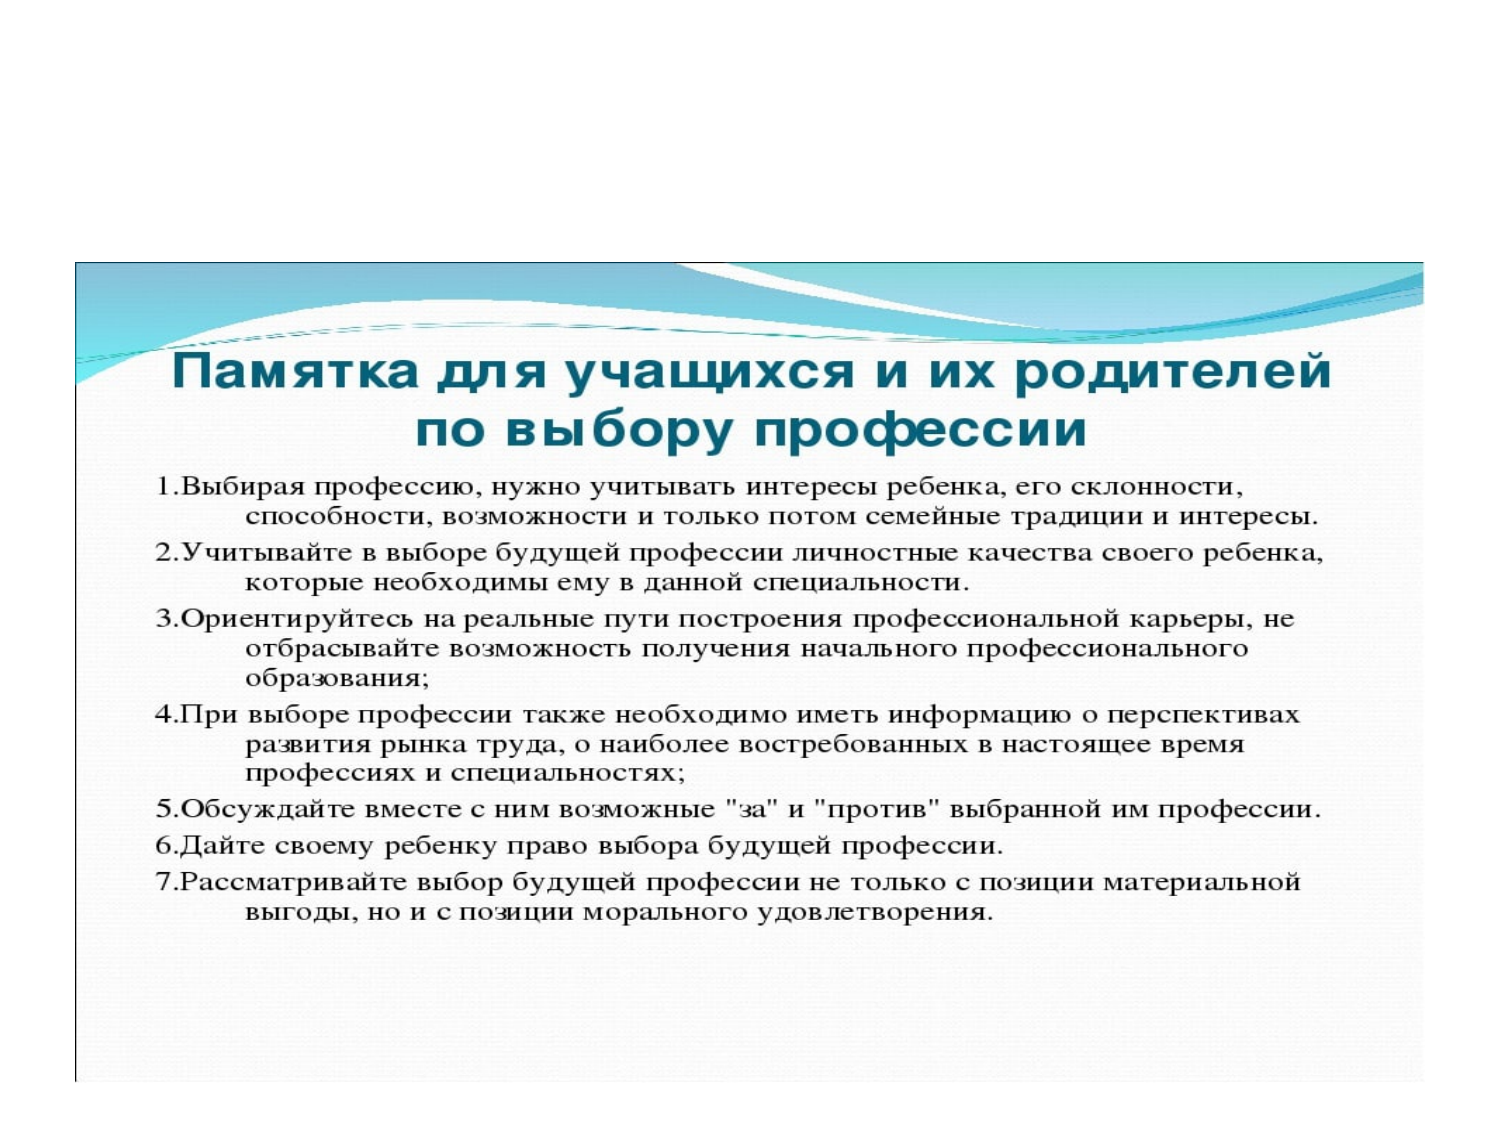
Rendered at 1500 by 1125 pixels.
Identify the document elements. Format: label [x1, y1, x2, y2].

list [74, 262, 1426, 1083]
